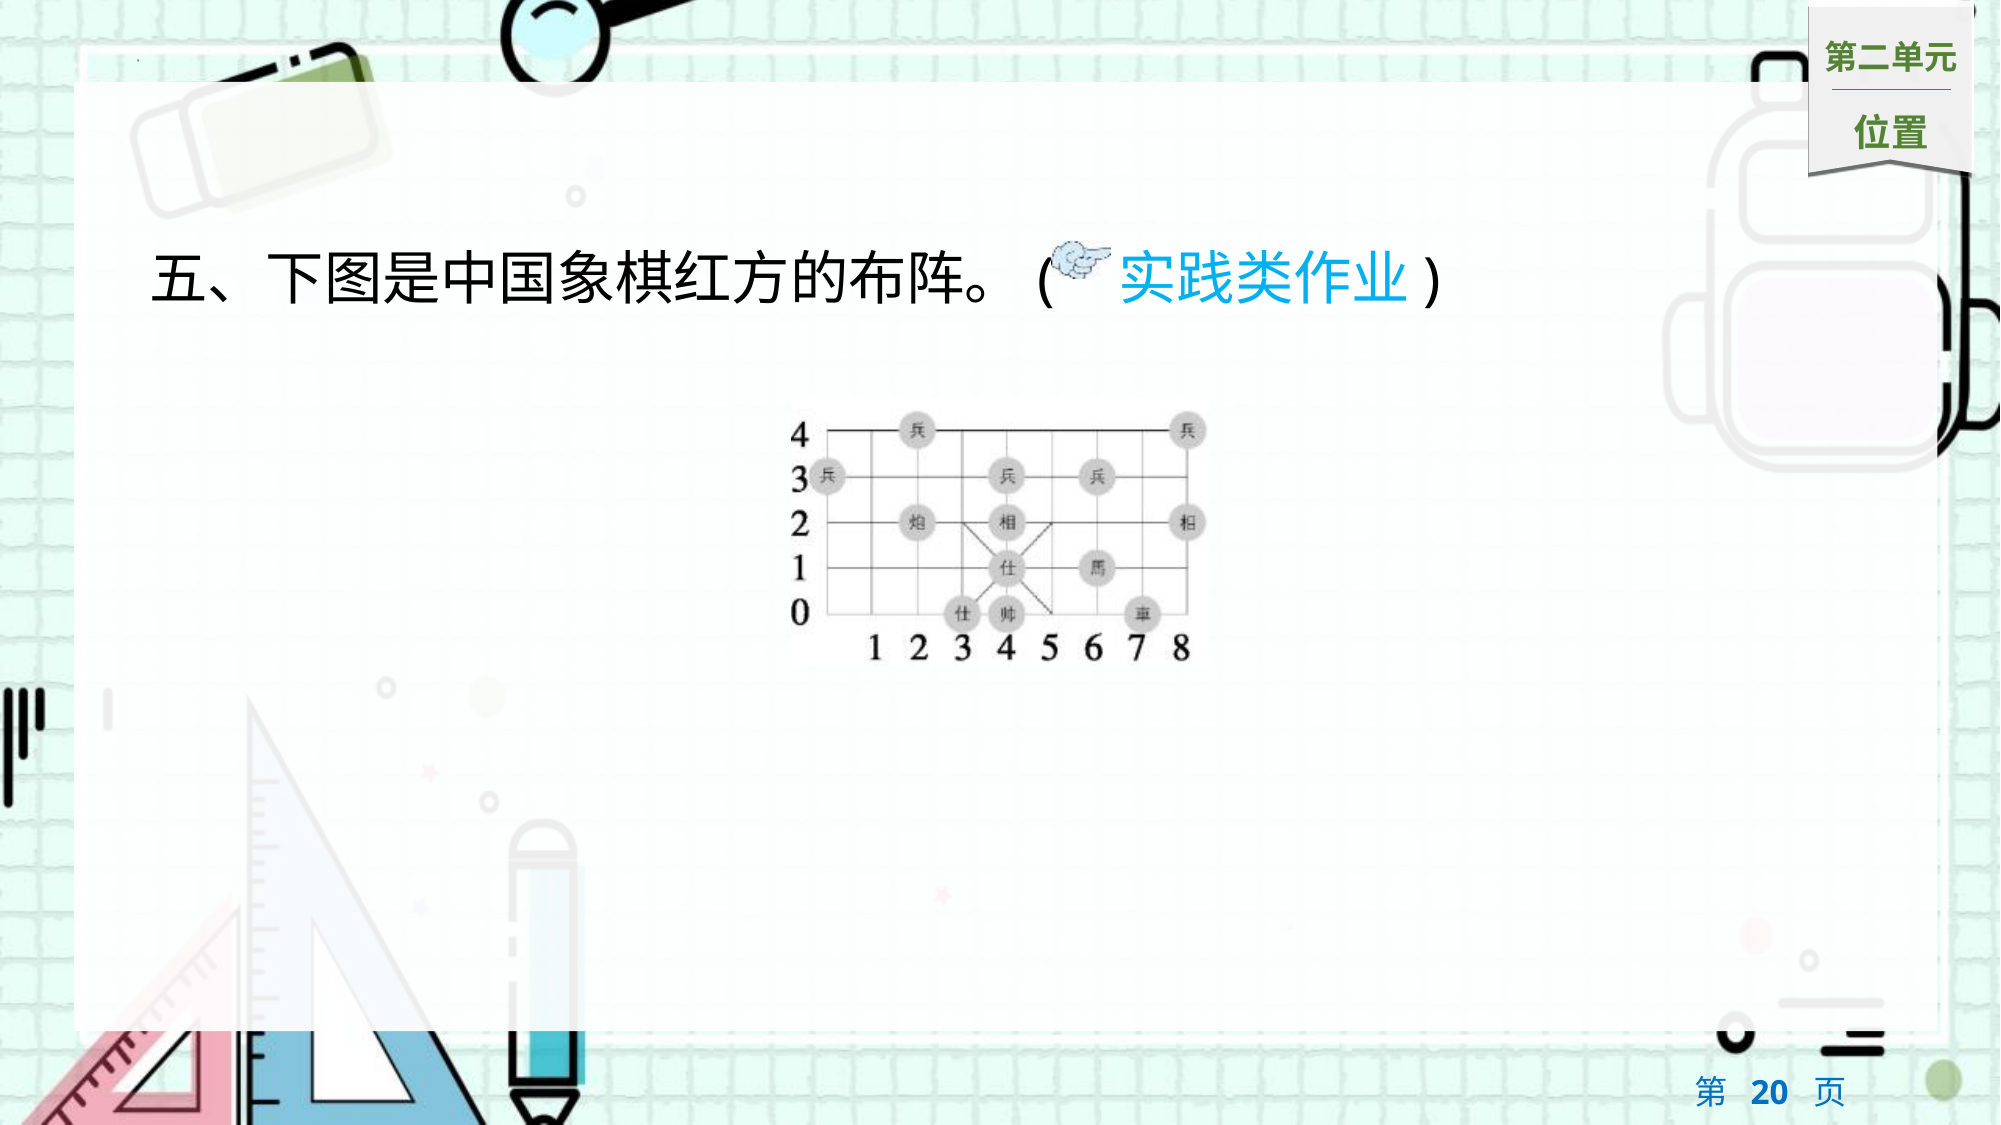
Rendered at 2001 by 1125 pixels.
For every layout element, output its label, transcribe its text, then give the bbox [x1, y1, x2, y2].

text_box 五、下图是中国象棋红方的布阵。( 实践类作业) [149, 206, 1442, 312]
picture [0, 0, 2000, 1125]
picture [791, 397, 1209, 666]
picture [1051, 240, 1111, 279]
picture [1938, 168, 1971, 176]
